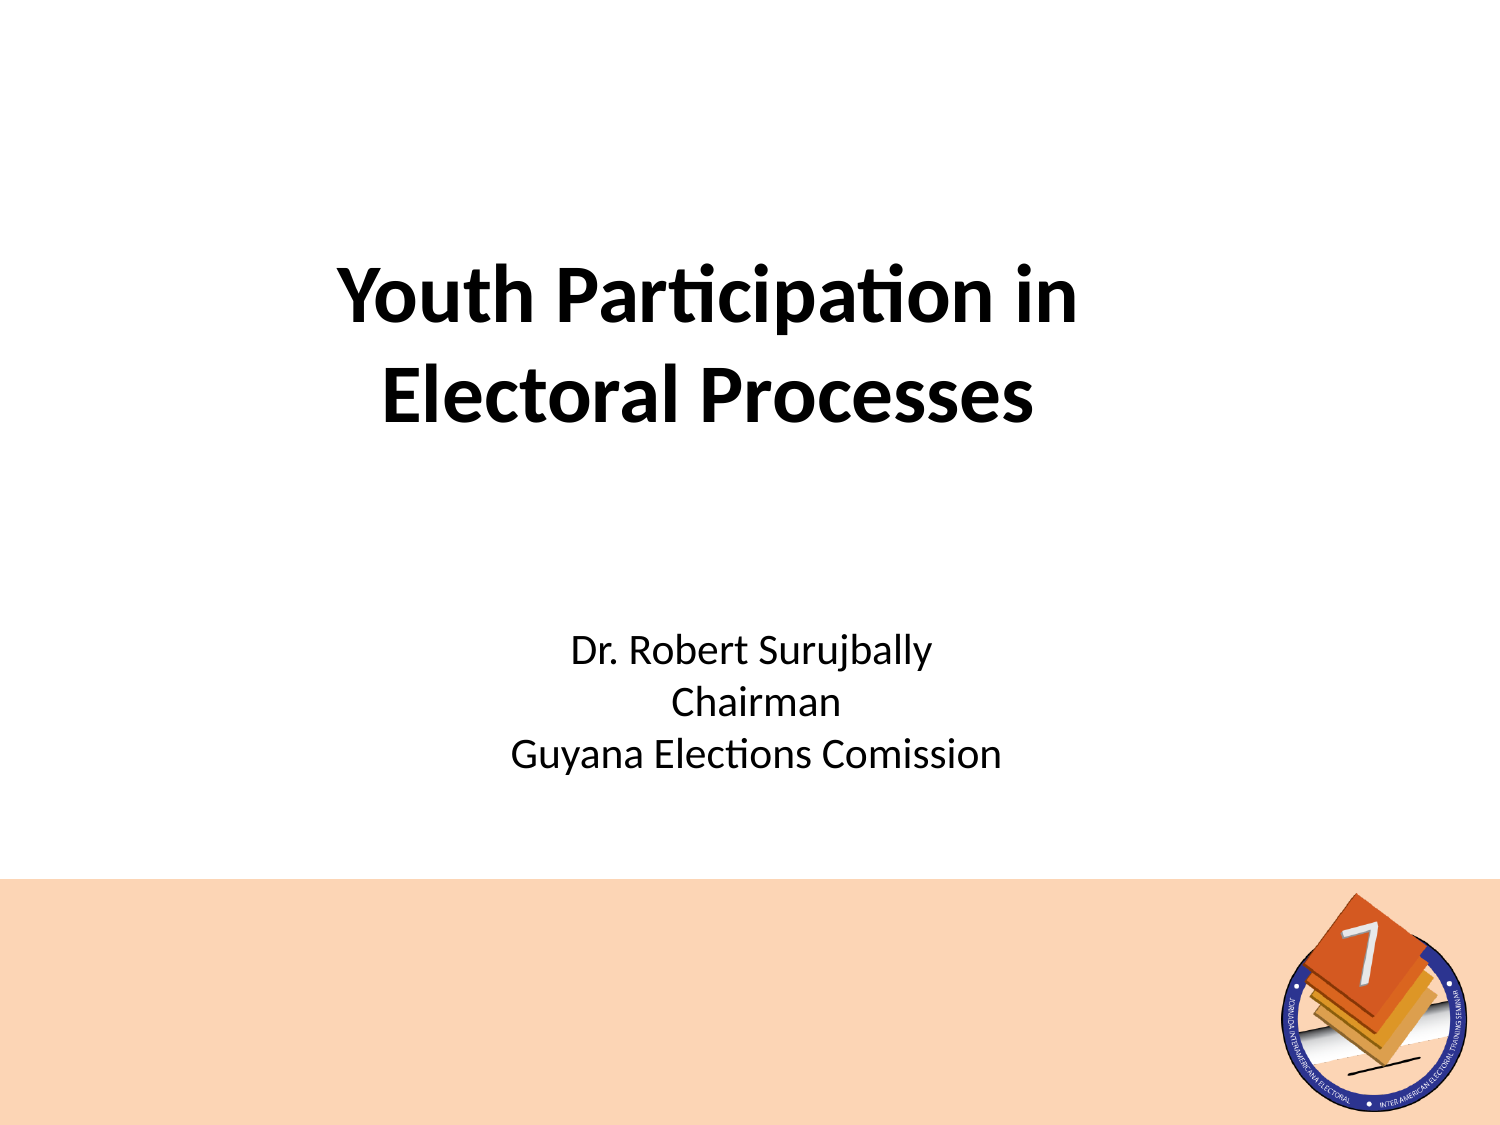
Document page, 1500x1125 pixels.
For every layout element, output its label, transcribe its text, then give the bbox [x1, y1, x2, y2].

text_box [12, 180, 1488, 513]
text_box Youth Participation in Electoral Processes [206, 231, 1211, 447]
picture [1281, 893, 1471, 1112]
text_box Dr. Robert Surujbally Chairman Guyana Elections Comission [78, 612, 1425, 786]
text_box [0, 879, 1500, 1125]
